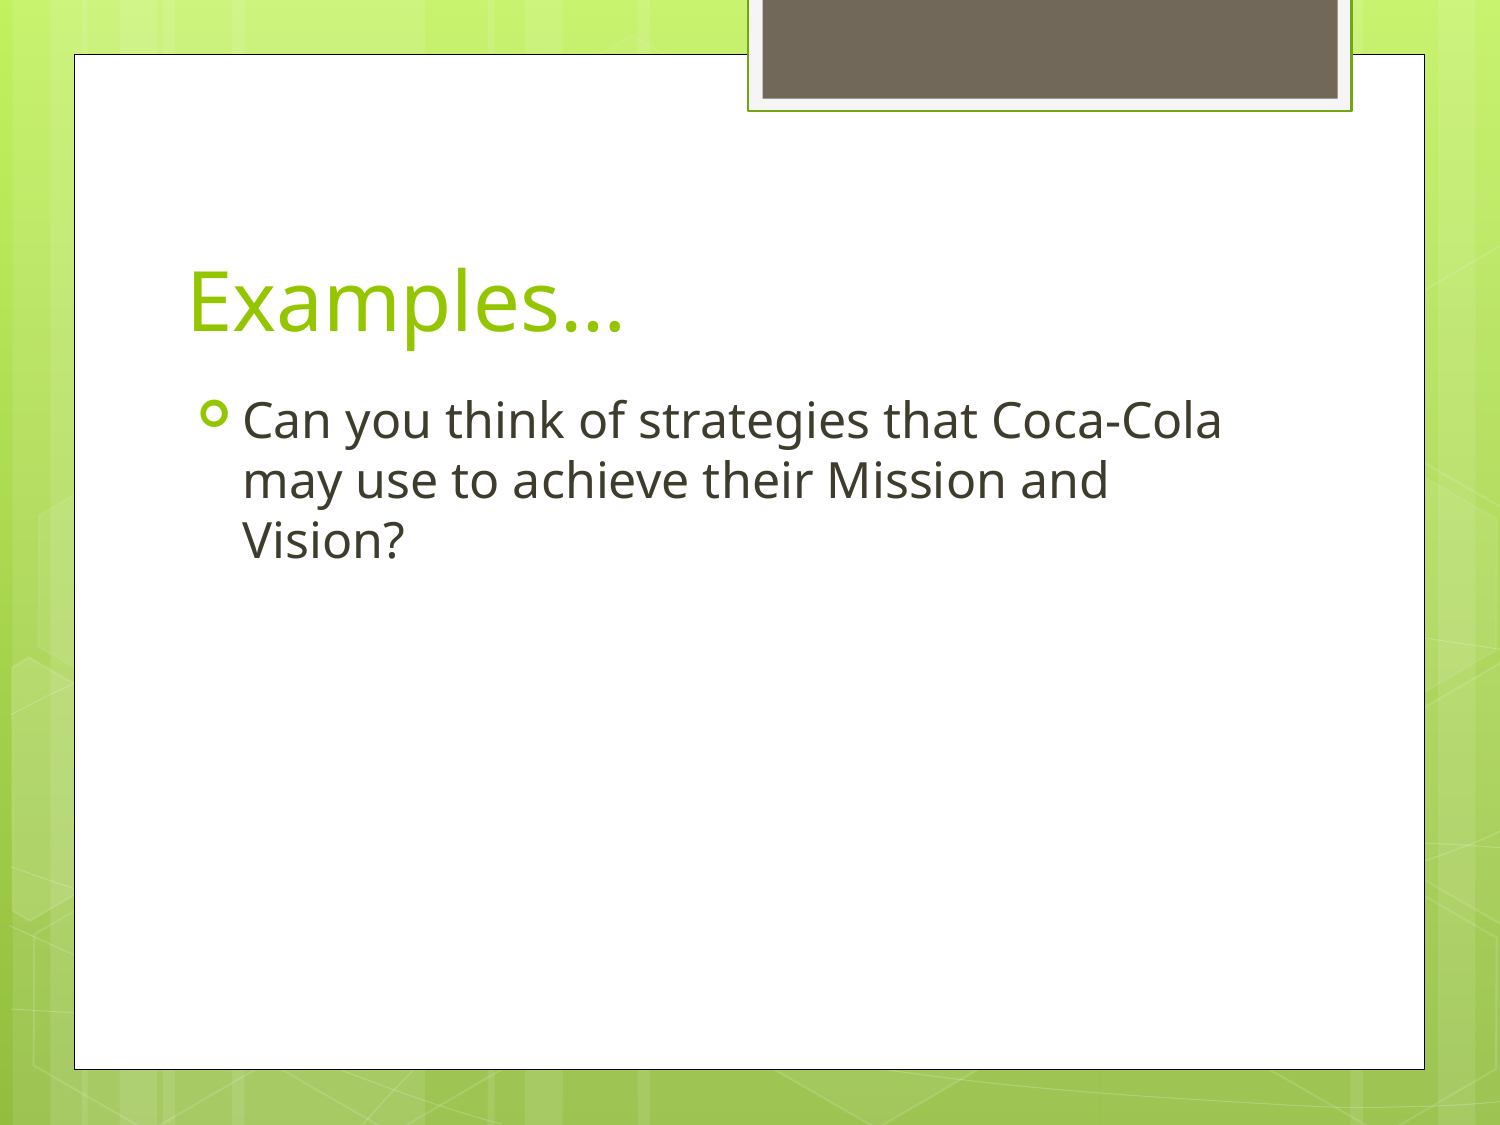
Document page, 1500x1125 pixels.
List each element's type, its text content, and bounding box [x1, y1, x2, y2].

list Can you think of strategies that Coca-Cola may use to achieve their Mission and Vision? [171, 381, 1283, 957]
title Examples… [171, 168, 1324, 357]
